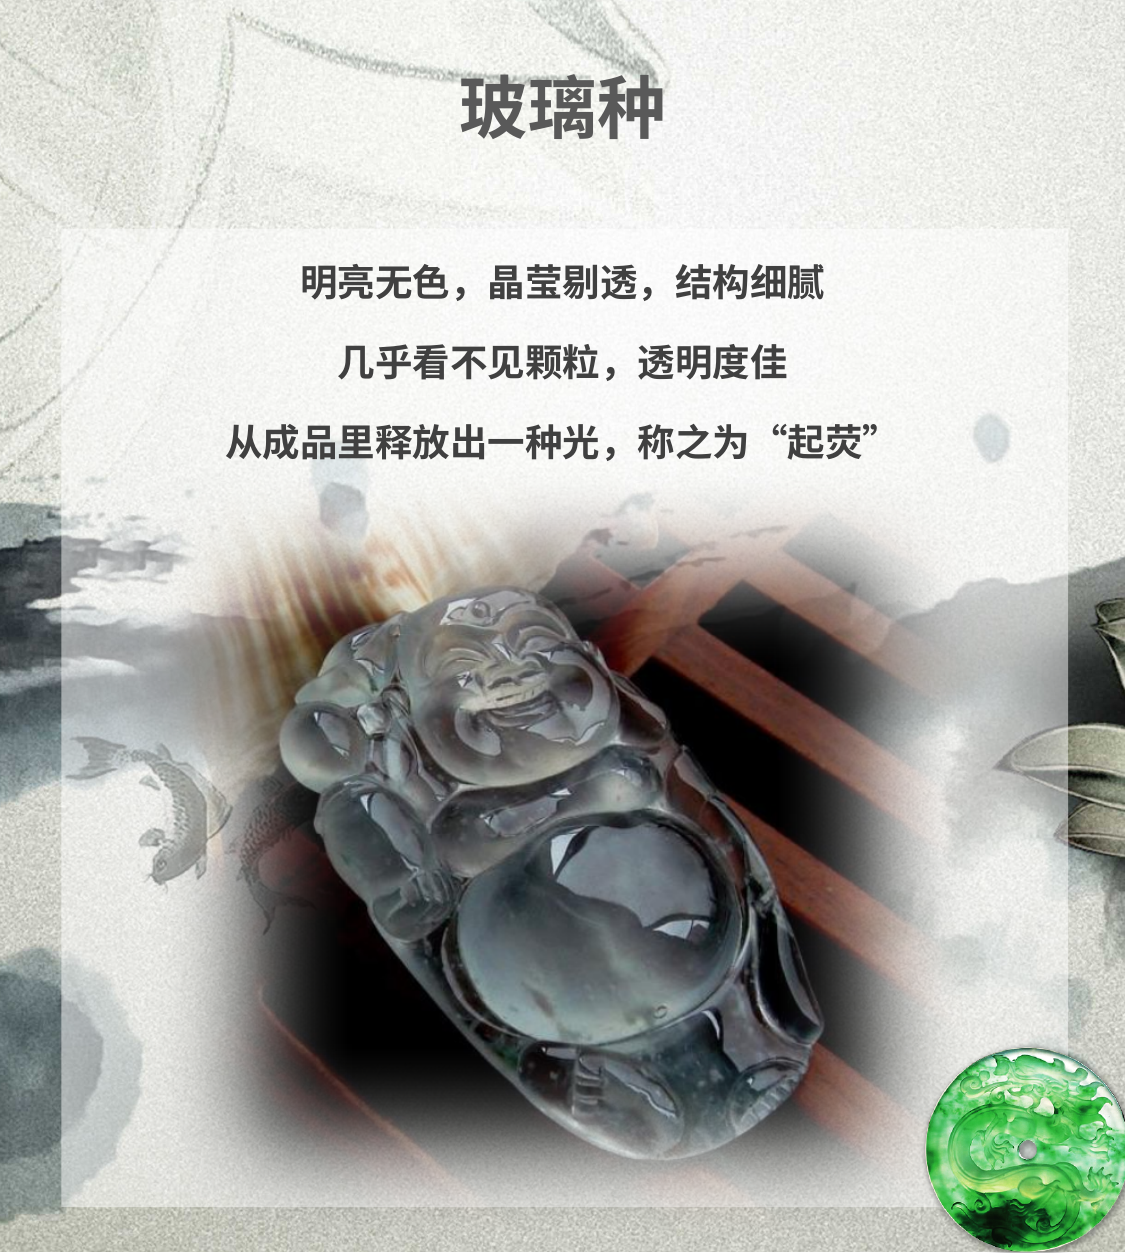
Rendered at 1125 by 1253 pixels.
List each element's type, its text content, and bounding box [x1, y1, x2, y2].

picture [0, 0, 1125, 1253]
title 玻璃种 [60, 32, 1066, 192]
list 明亮无色，晶莹剔透，结构细腻 几乎看不见颗粒，透明度佳 从成品里释放出一种光，称之为“起荧” [58, 228, 1066, 1208]
